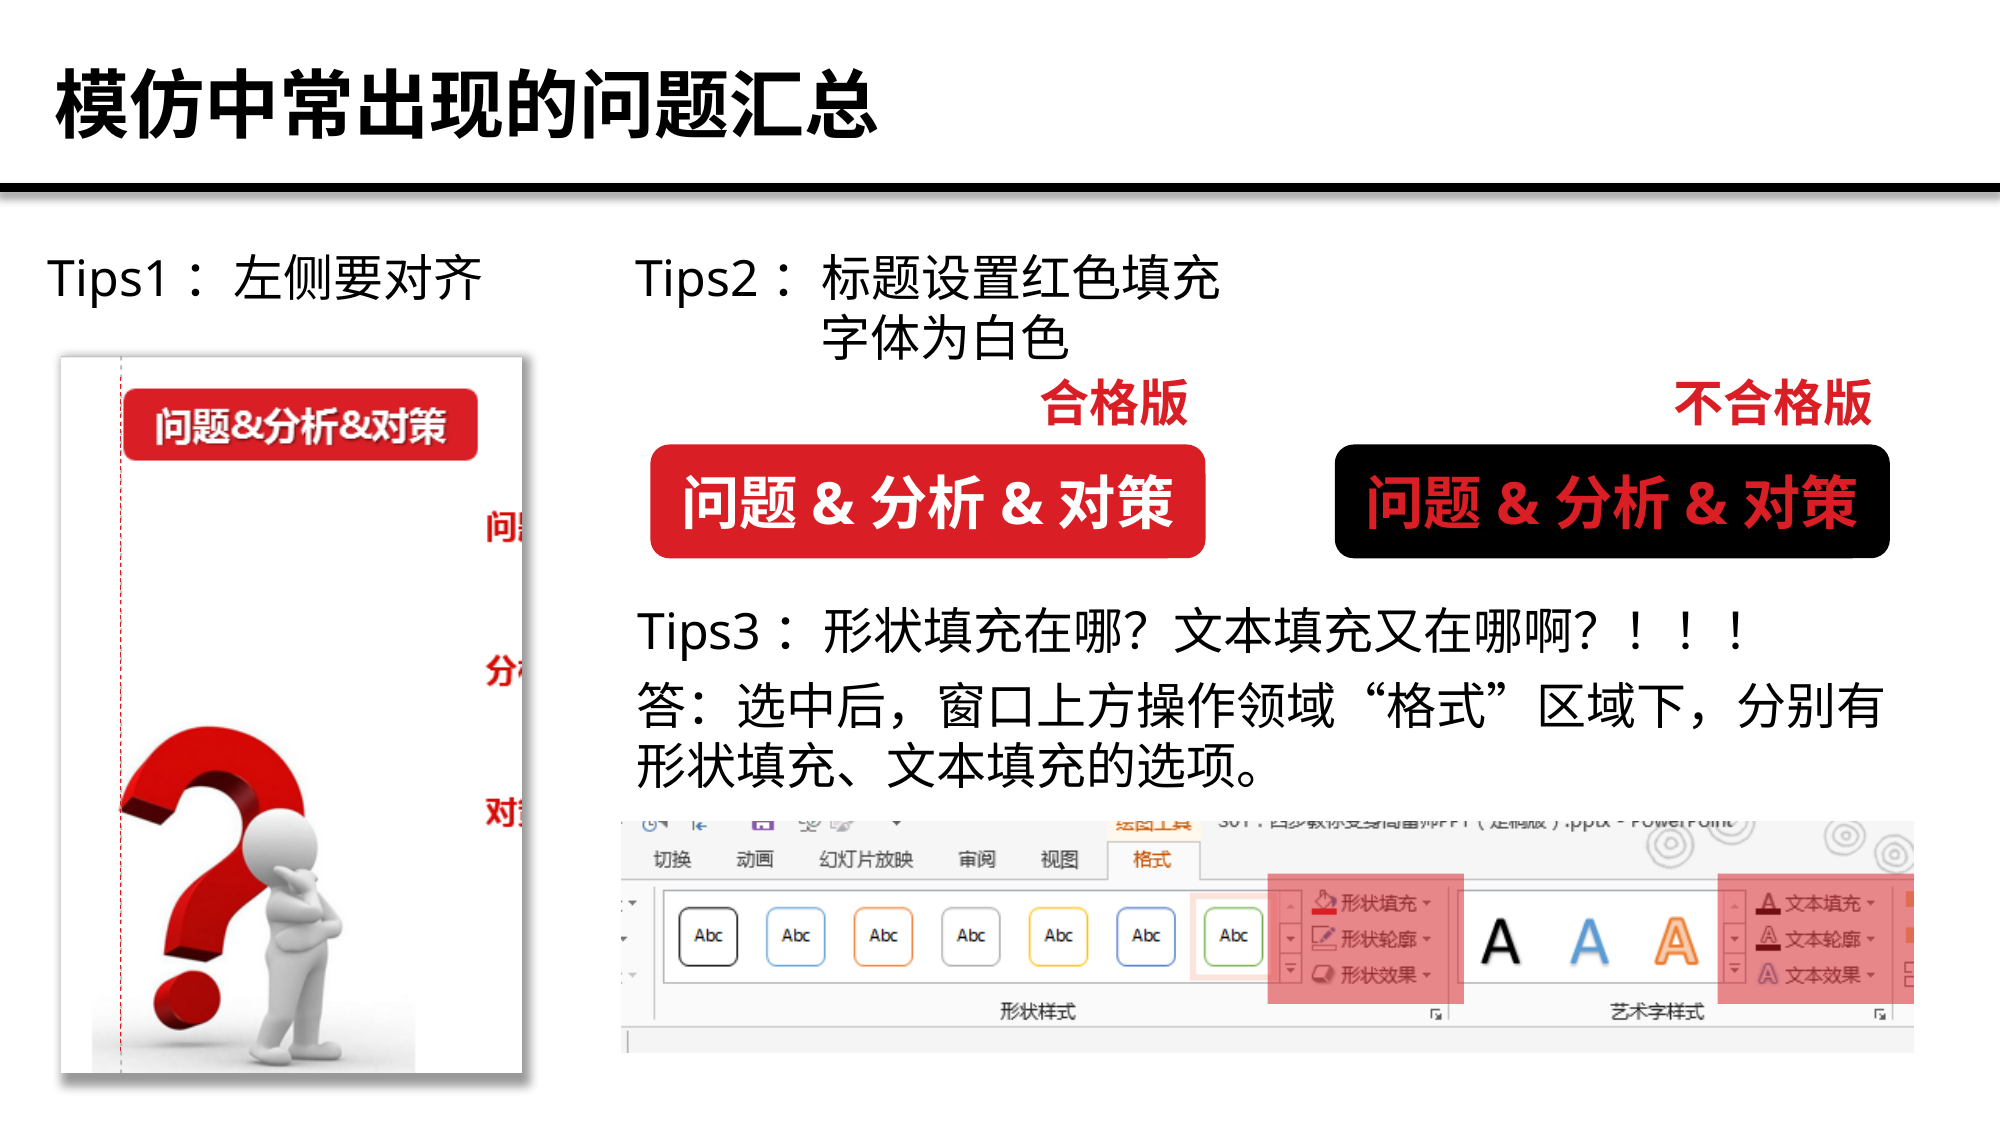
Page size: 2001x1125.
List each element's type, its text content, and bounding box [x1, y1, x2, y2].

picture [621, 821, 1914, 1053]
text_box 问题&分析&对策 [1333, 443, 1891, 560]
text_box 模仿中常出现的问题汇总 [39, 50, 895, 156]
text_box 不合格版 [1658, 364, 1889, 439]
text_box Tips2：标题设置红色填充 字体为白色 [620, 239, 1236, 374]
text_box Tips1：左侧要对齐 [33, 239, 499, 314]
text_box 合格版 [1024, 364, 1205, 440]
text_box 答：选中后，窗口上方操作领域“格式”区域下，分别有形状填充、文本填充的选项。 [621, 666, 1914, 802]
text_box 问题&分析&对策 [649, 443, 1207, 560]
picture [61, 356, 522, 1073]
text_box Tips3：形状填充在哪？文本填充又在哪啊？！！！ [622, 591, 1789, 666]
